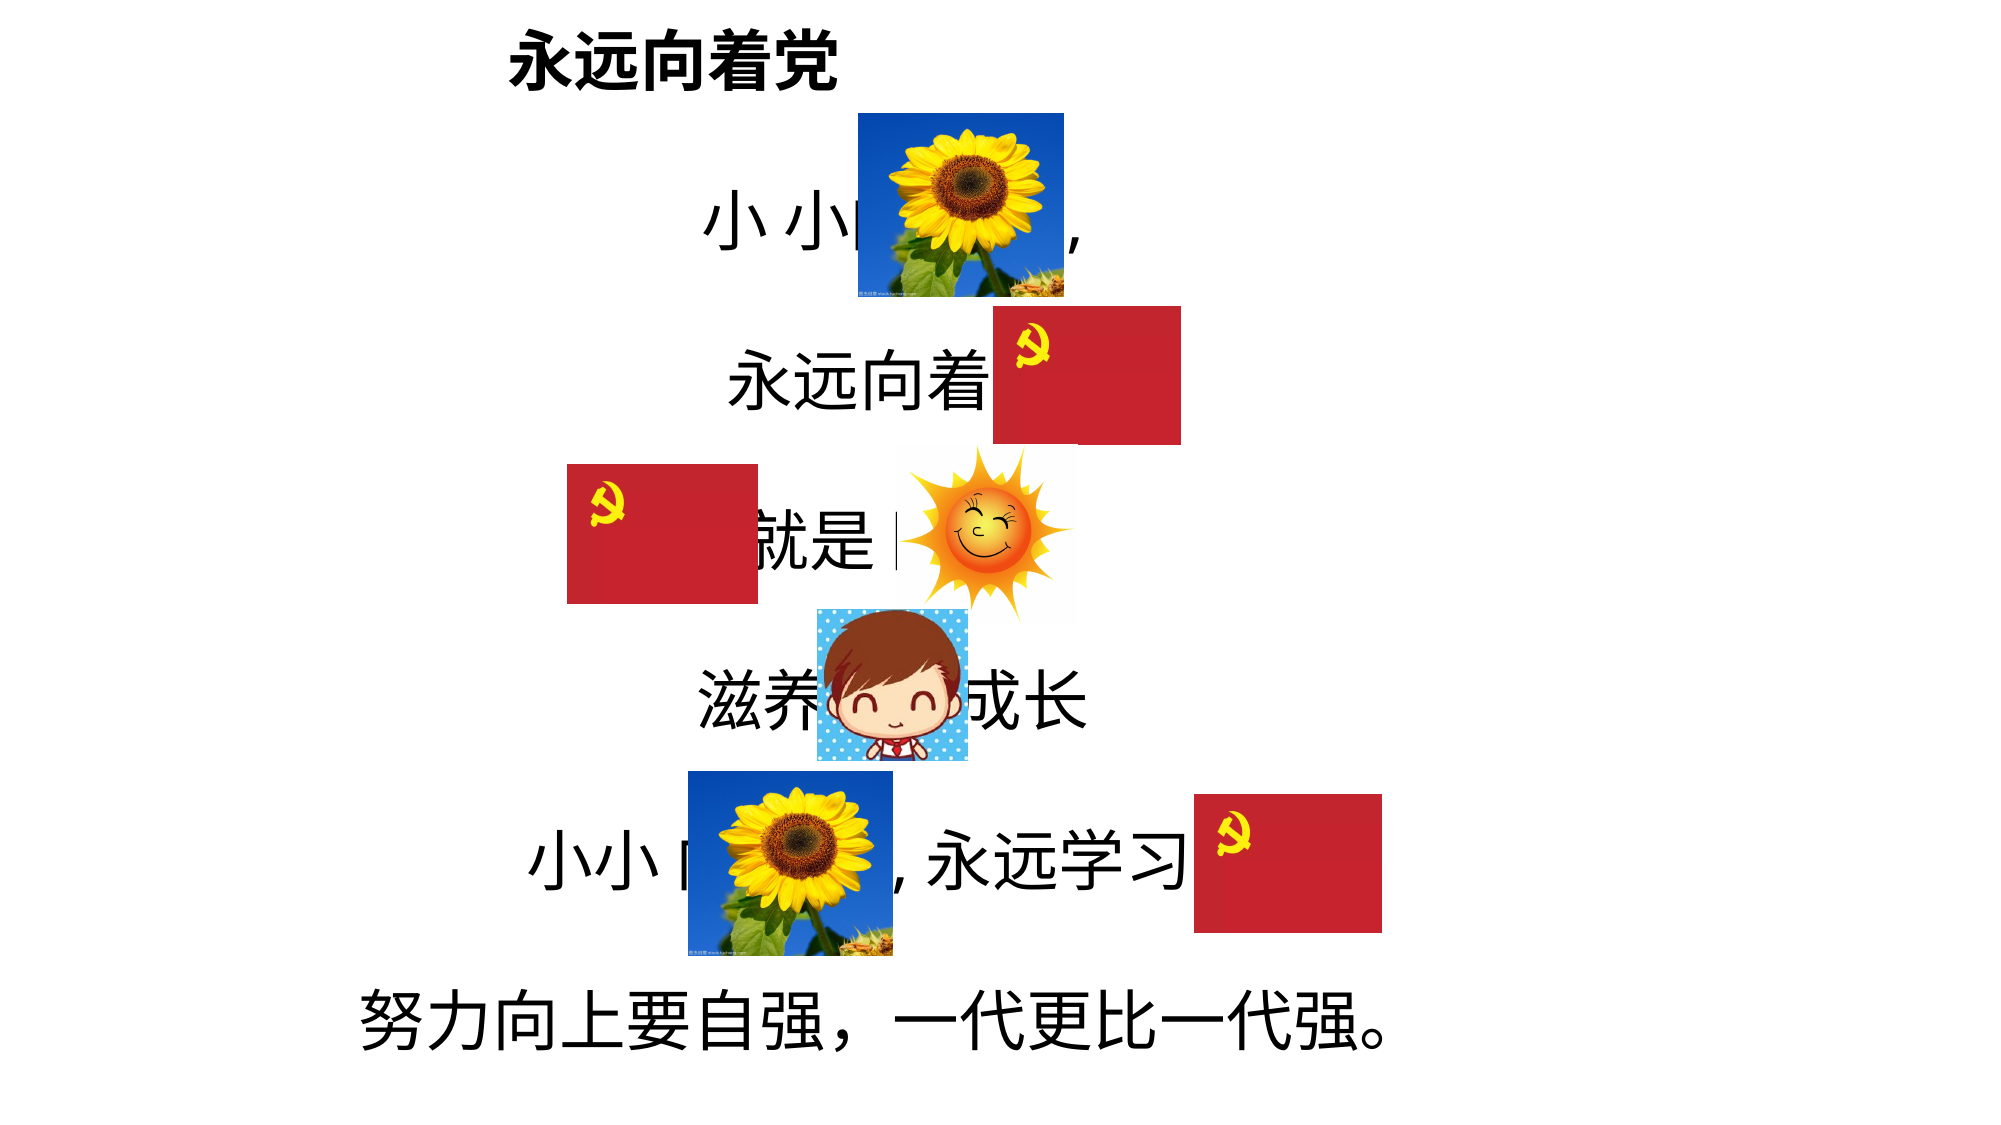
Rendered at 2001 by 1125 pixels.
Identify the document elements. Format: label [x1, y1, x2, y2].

text_box [296, 11, 1490, 1077]
